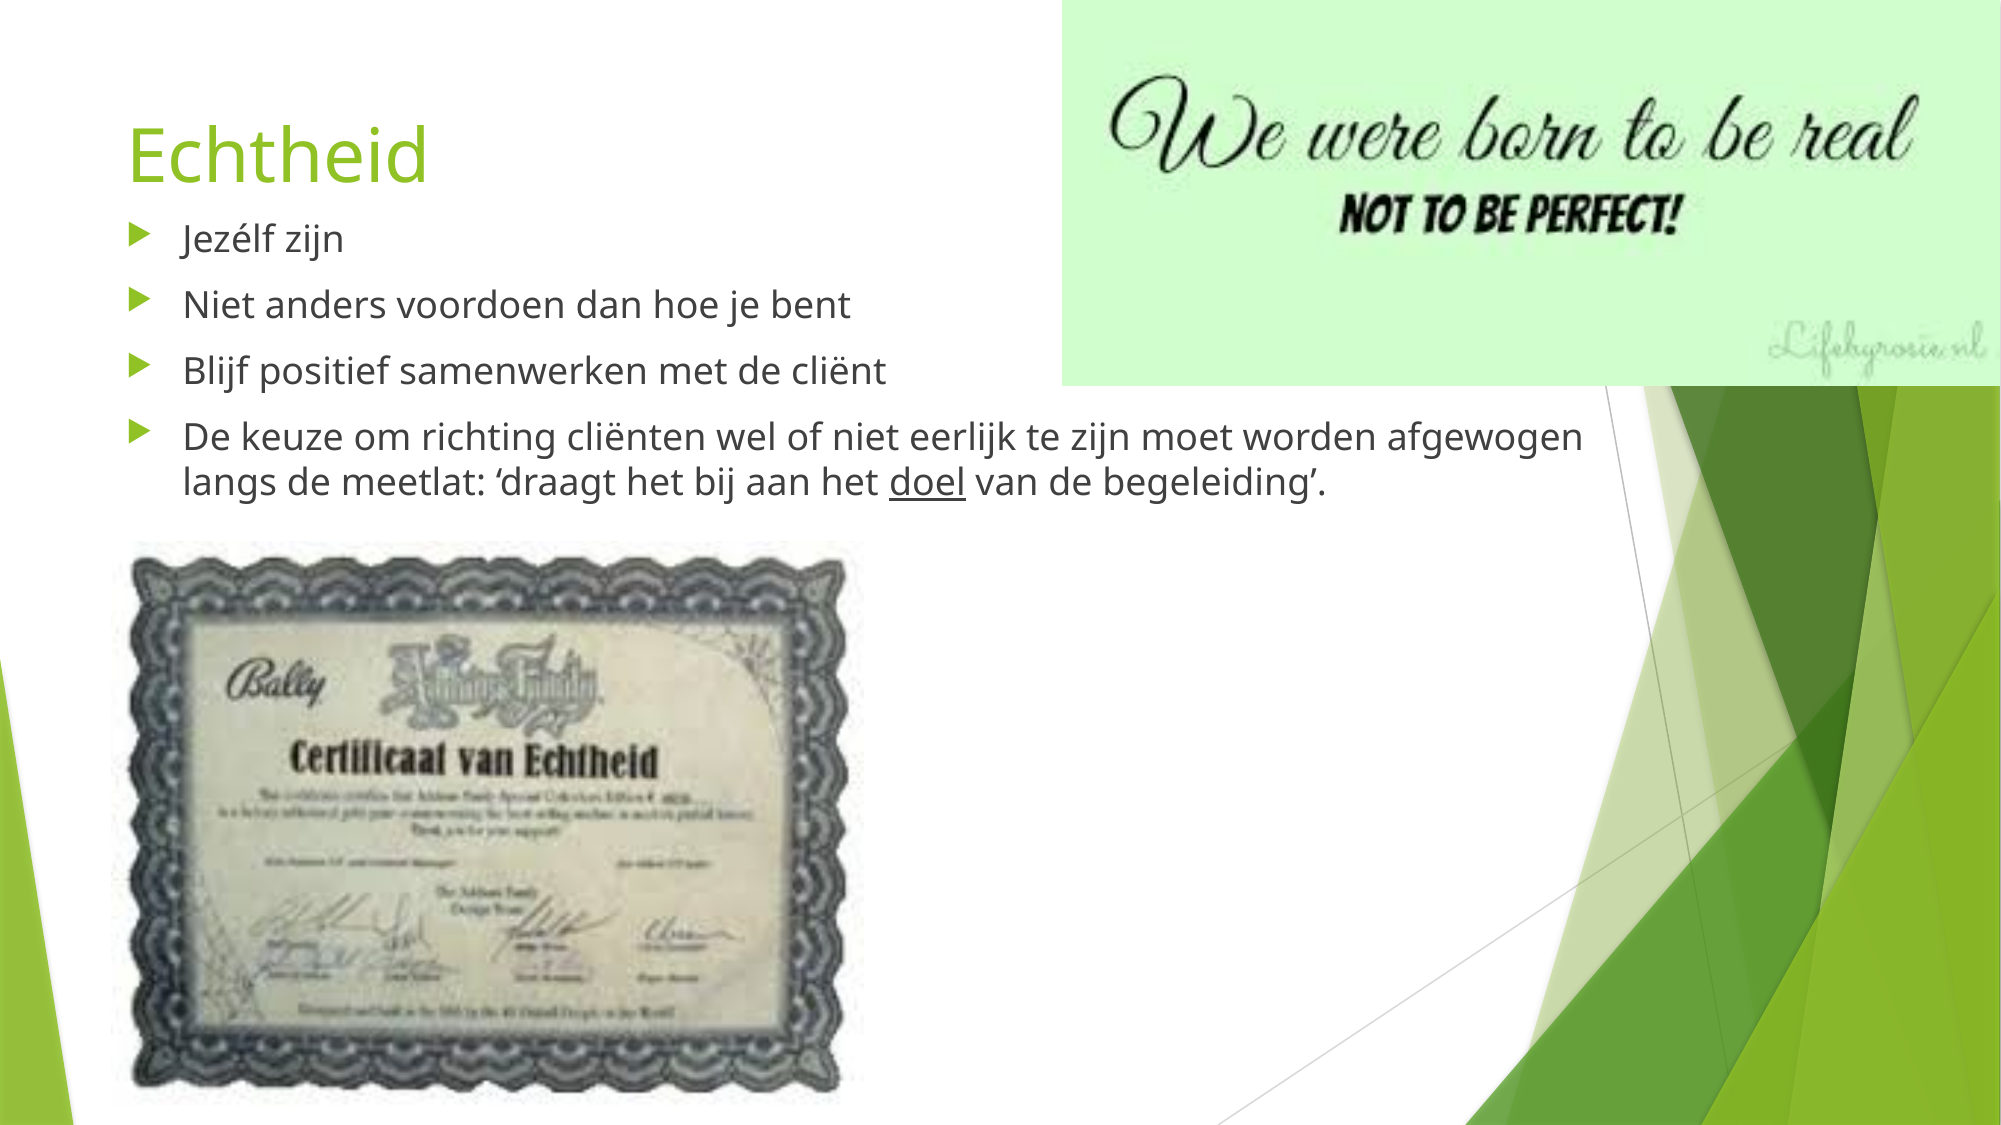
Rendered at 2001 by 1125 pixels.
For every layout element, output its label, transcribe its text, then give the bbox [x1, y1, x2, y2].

title Echtheid [111, 99, 1057, 207]
picture [110, 540, 864, 1121]
list Jezélf zijn Niet anders voordoen dan hoe je bent Blijf positief samenwerken met de cliënt De keuze om richting cliënten wel of niet eerlijk te zijn moet worden afgewogen langs de meetlat: ‘draagt het bij aan het doel van de begeleiding’. [111, 207, 1625, 875]
picture [1061, 0, 2000, 387]
